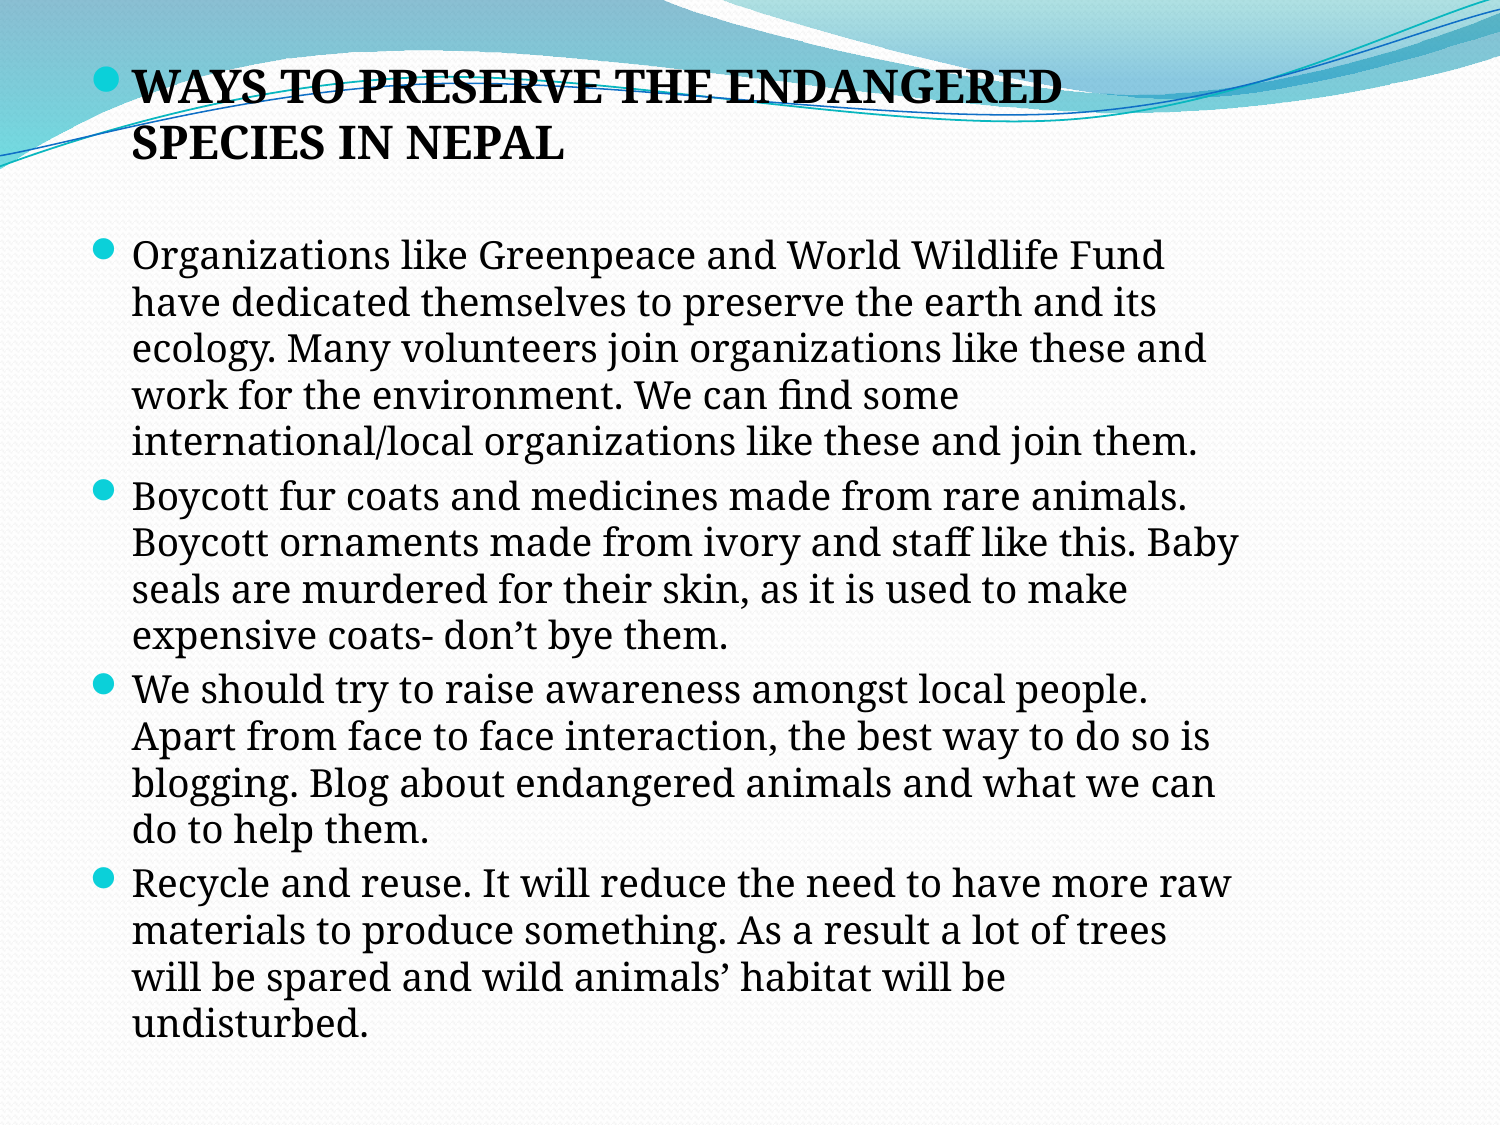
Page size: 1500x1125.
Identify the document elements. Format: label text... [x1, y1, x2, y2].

list WAYS TO PRESERVE THE ENDANGERED SPECIES IN NEPAL Organizations like Greenpeace and World Wildlife Fund have dedicated themselves to preserve the earth and its ecology. Many volunteers join organizations like these and work for the environment. We can find some international/local organizations like these and join them. Boycott fur coats and medicines made from rare animals. Boycott ornaments made from ivory and staff like this. Baby seals are murdered for their skin, as it is used to make expensive coats- don’t bye them. We should try to raise awareness amongst local people. Apart from face to face interaction, the best way to do so is blogging. Blog about endangered animals and what we can do to help them. Recycle and reuse. It will reduce the need to have more raw materials to produce something. As a result a lot of trees will be spared and wild animals’ habitat will be undisturbed. [75, 50, 1263, 1063]
